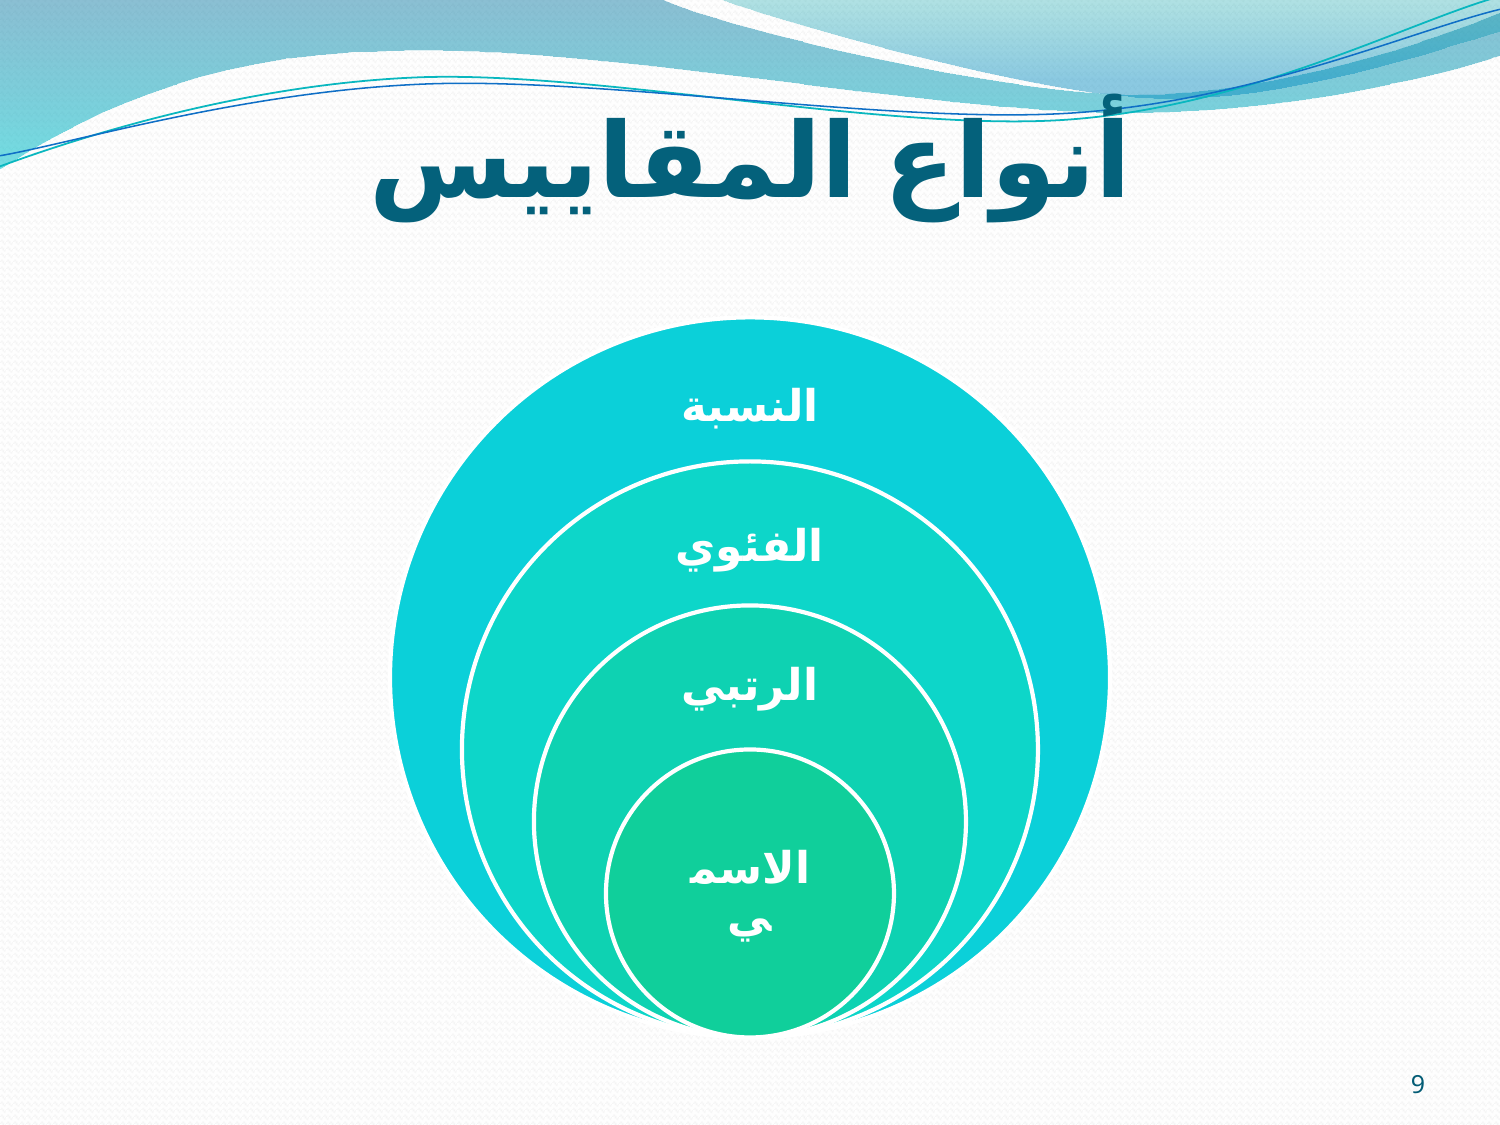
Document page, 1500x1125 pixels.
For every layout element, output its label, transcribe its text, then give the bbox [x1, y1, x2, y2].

slide_number 9 [1299, 1050, 1425, 1103]
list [74, 317, 1426, 1038]
title أنواع المقاييس [88, 30, 1414, 219]
